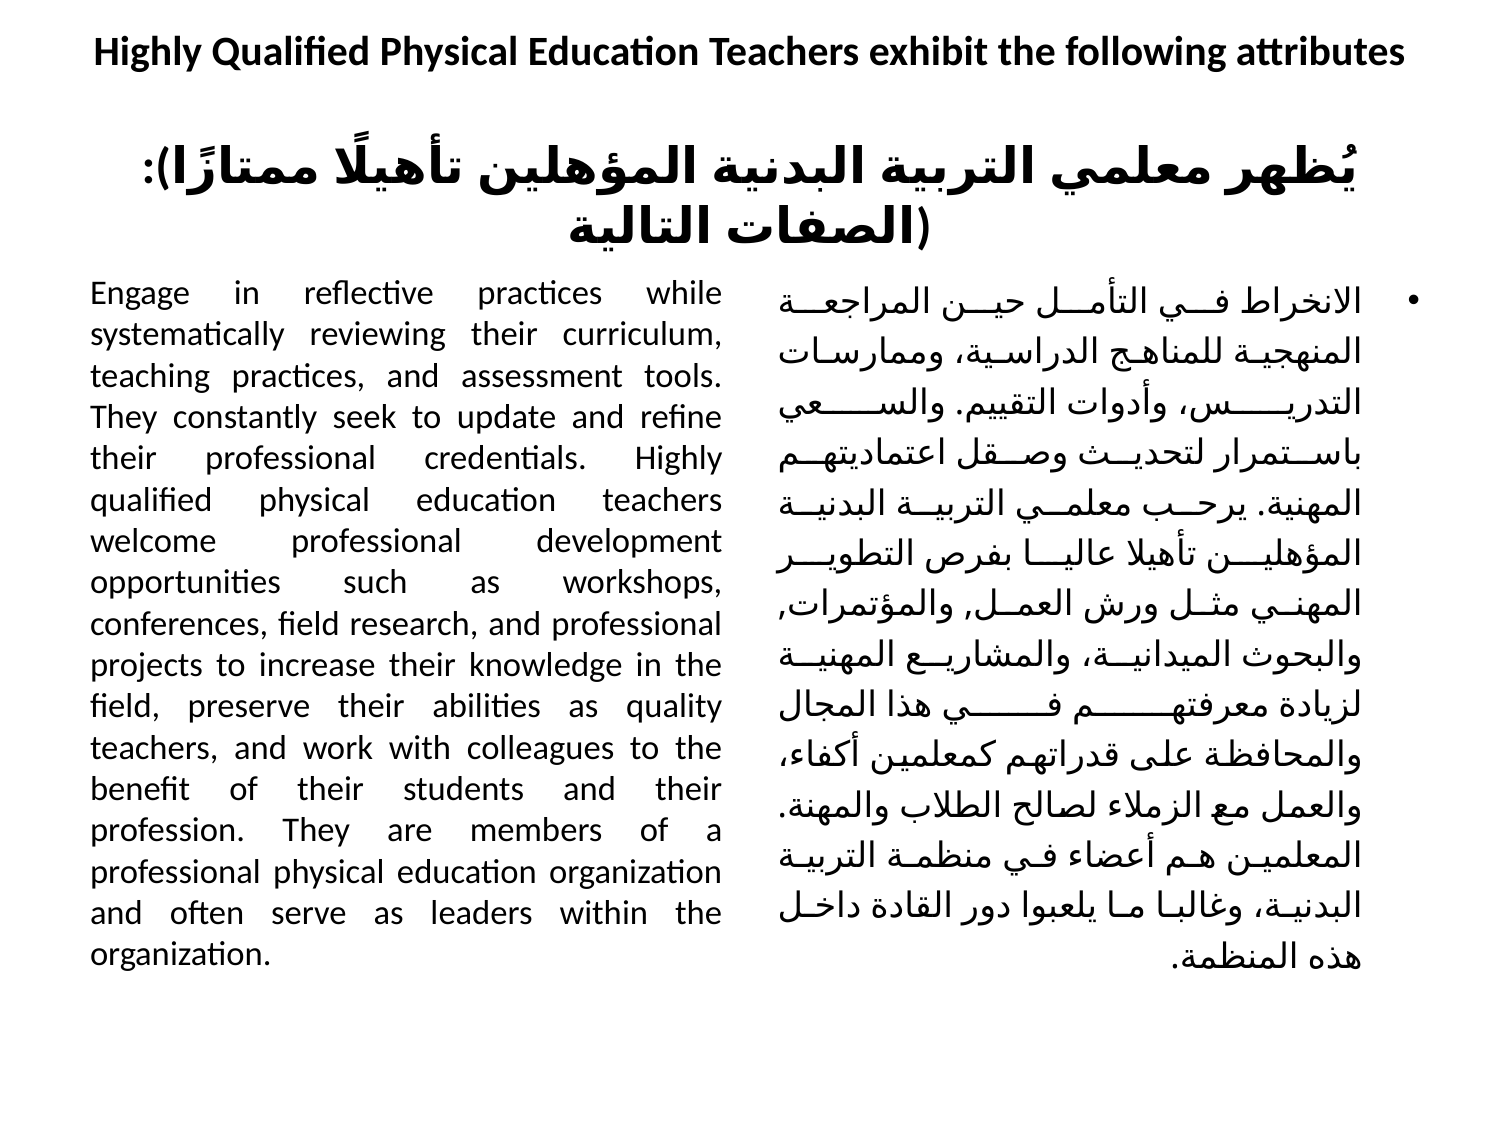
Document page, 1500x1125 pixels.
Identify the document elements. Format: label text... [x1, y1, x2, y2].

title Highly Qualified Physical Education Teachers exhibit the following attributes :(يُظهر معلمي التربية البدنية المؤهلين تأهيلًا ممتازًا الصفات التالية) [75, 45, 1425, 233]
list Engage in reflective practices while systematically reviewing their curriculum, teaching practices, and assessment tools. They constantly seek to update and refine their professional credentials. Highly qualified physical education teachers welcome professional development opportunities such as workshops, conferences, field research, and professional projects to increase their knowledge in the field, preserve their abilities as quality teachers, and work with colleagues to the benefit of their students and their profession. They are members of a professional physical education organization and often serve as leaders within the organization. [75, 262, 738, 1005]
list الانخراط في التأمل حين المراجعة المنهجية للمناهج الدراسية، وممارسات التدريس، وأدوات التقييم. والسعي باستمرار لتحديث وصقل اعتماديتهم المهنية. يرحب معلمي التربية البدنية المؤهلين تأهيلا عاليا بفرص التطوير المهني مثل ورش العمل, والمؤتمرات, والبحوث الميدانية، والمشاريع المهنية لزيادة معرفتهم في هذا المجال والمحافظة على قدراتهم كمعلمين أكفاء، والعمل مع الزملاء لصالح الطلاب والمهنة. المعلمين هم أعضاء في منظمة التربية البدنية، وغالبا ما يلعبوا دور القادة داخل هذه المنظمة. [762, 262, 1425, 1005]
